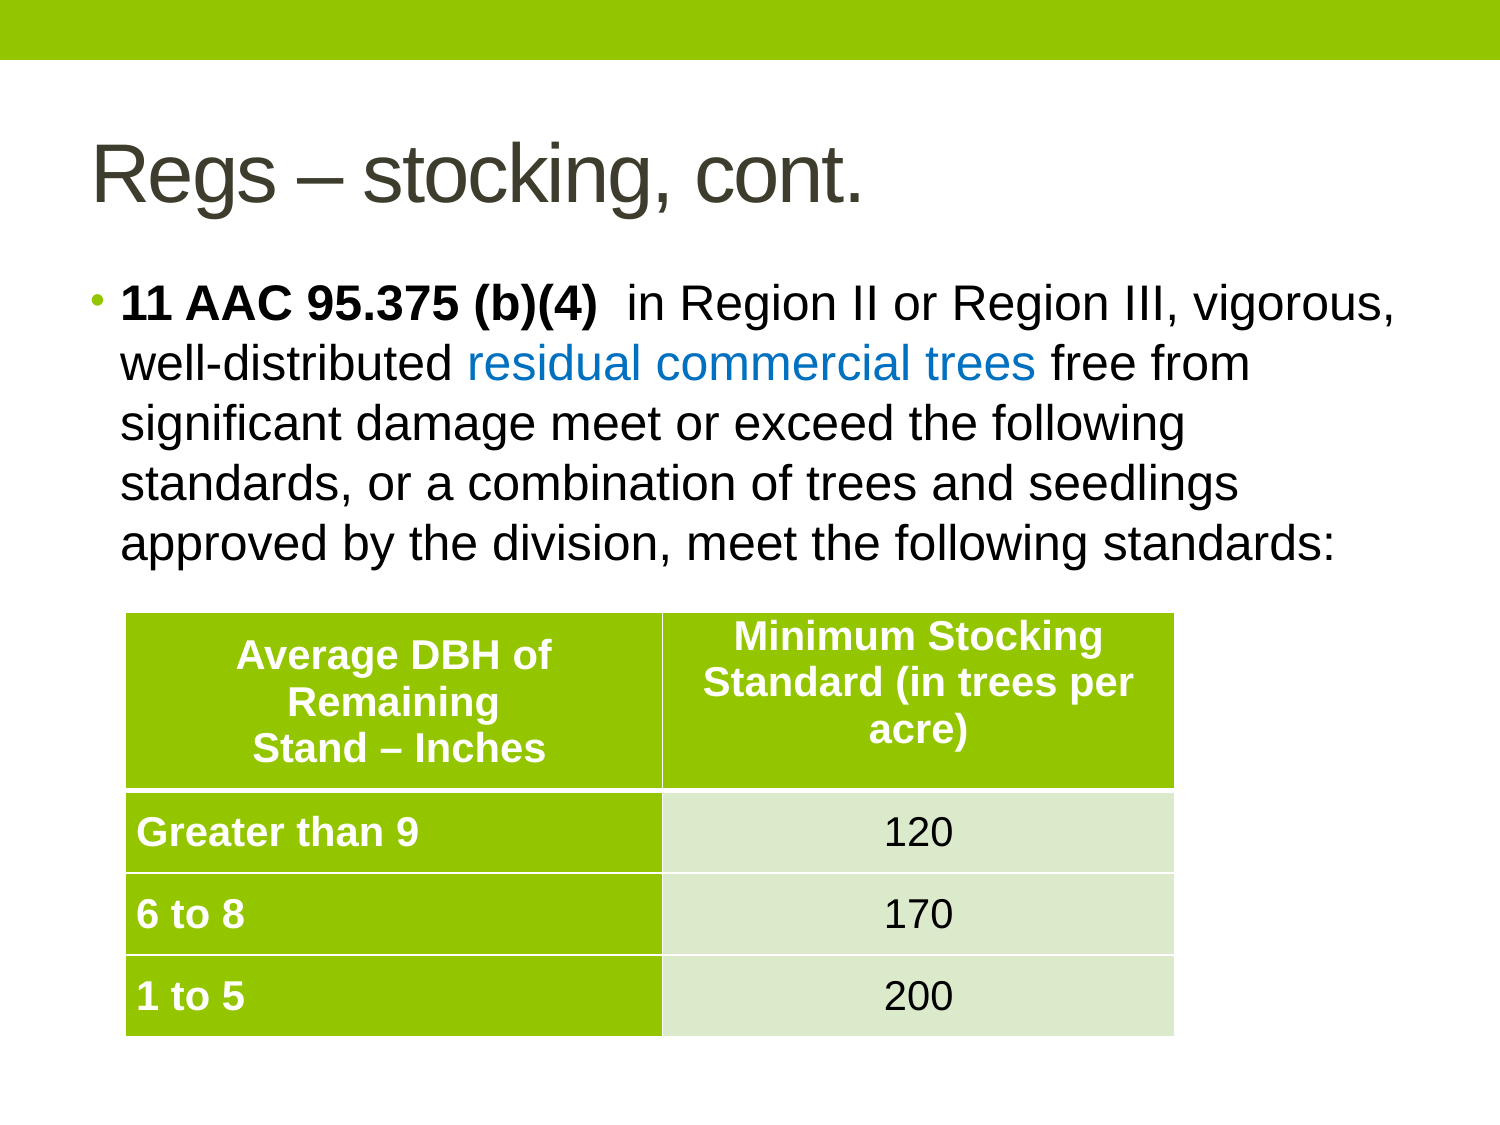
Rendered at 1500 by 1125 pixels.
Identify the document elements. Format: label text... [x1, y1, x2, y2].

table_cell Greater than 9 [126, 793, 662, 872]
table_cell 200 [663, 956, 1174, 1036]
table_cell 1 to 5 [126, 956, 662, 1036]
table_cell 6 to 8 [126, 874, 662, 954]
table_header Average DBH of Remaining Stand – Inches [126, 613, 662, 788]
table_cell 120 [663, 793, 1174, 872]
table_header Minimum Stocking Standard (in trees per acre) [663, 613, 1174, 788]
table_cell 170 [663, 874, 1174, 954]
title Regs – stocking, cont. [75, 87, 1425, 250]
list 11 AAC 95.375 (b)(4) in Region II or Region III, vigorous, well-distributed residual commercial trees free from significant damage meet or exceed the following standards, or a combination of trees and seedlings approved by the division, meet the following standards: [75, 262, 1425, 1063]
